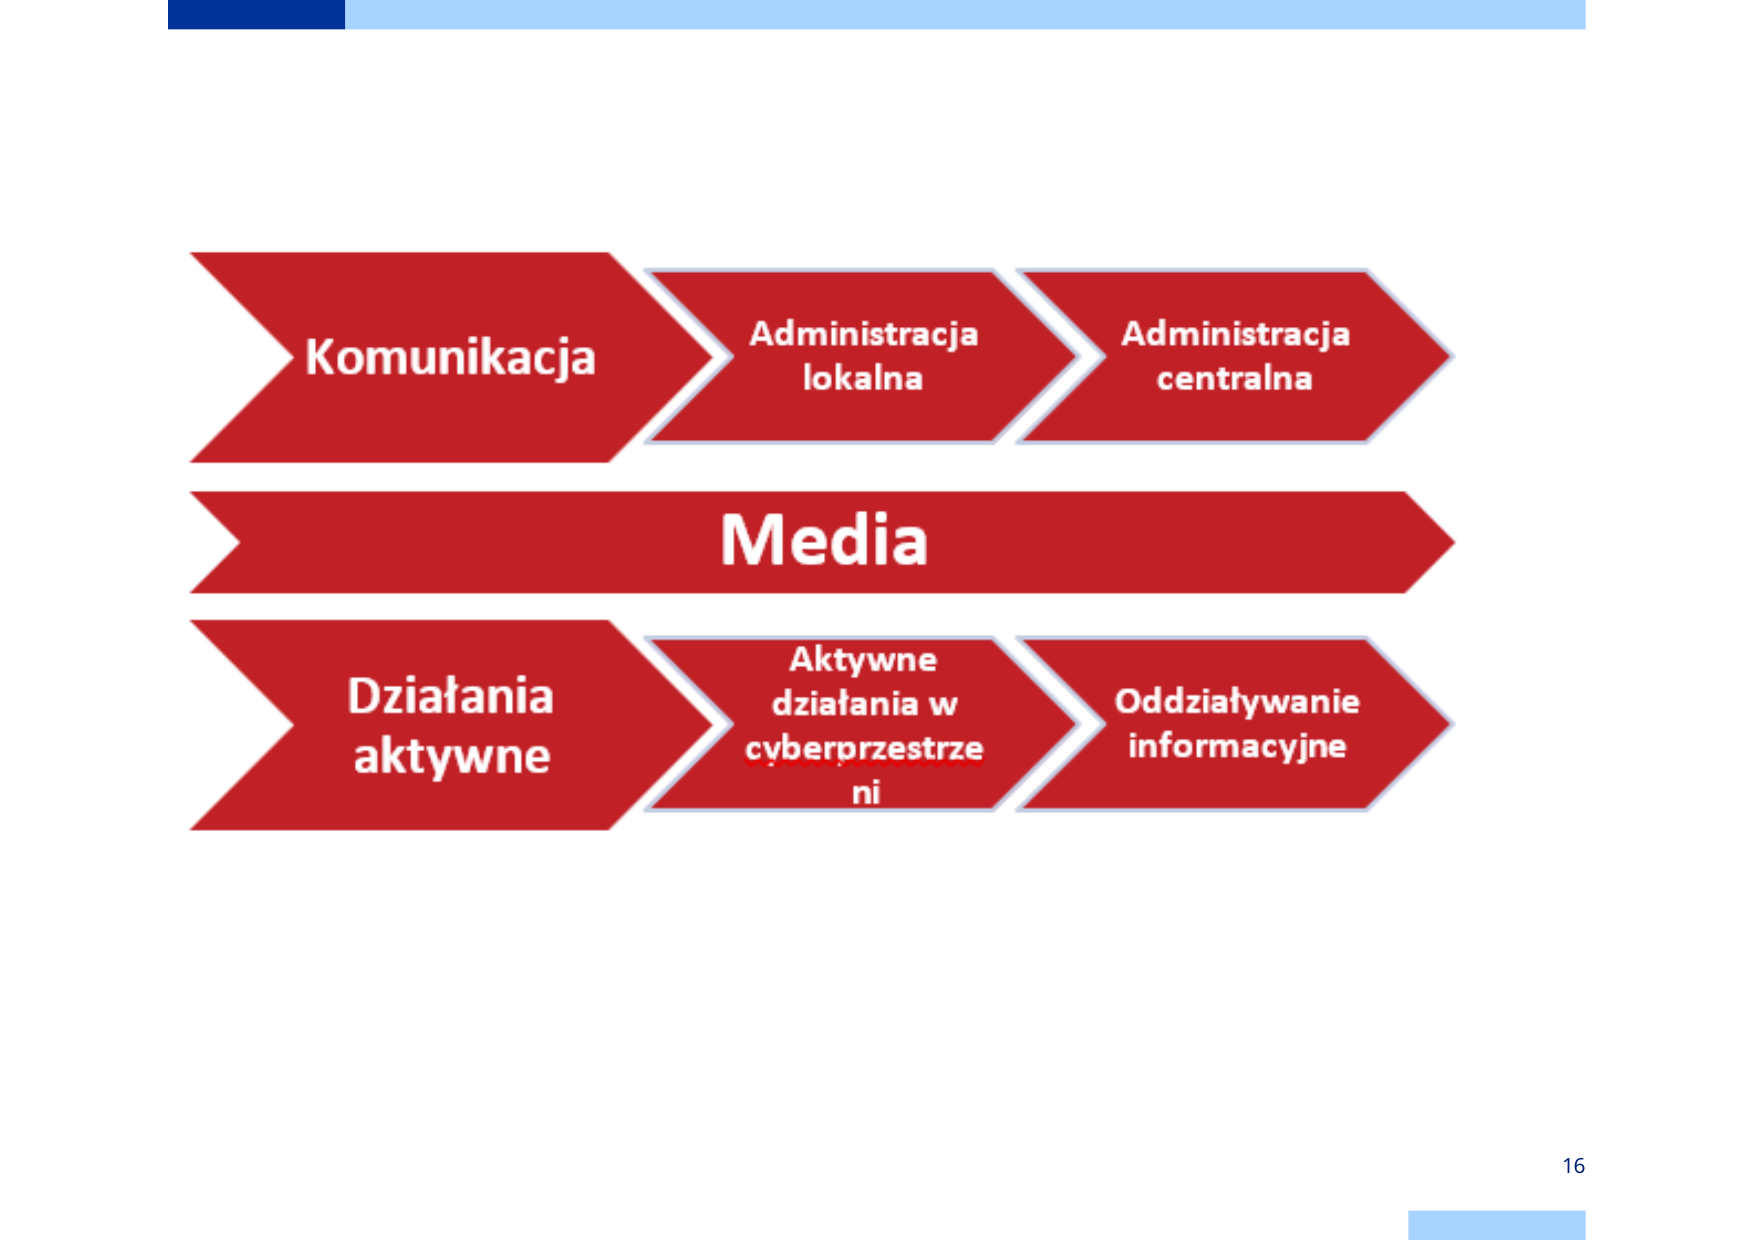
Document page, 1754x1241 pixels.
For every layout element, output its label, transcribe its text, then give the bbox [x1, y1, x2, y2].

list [97, 171, 1527, 904]
slide_number 16 [1408, 1151, 1586, 1182]
